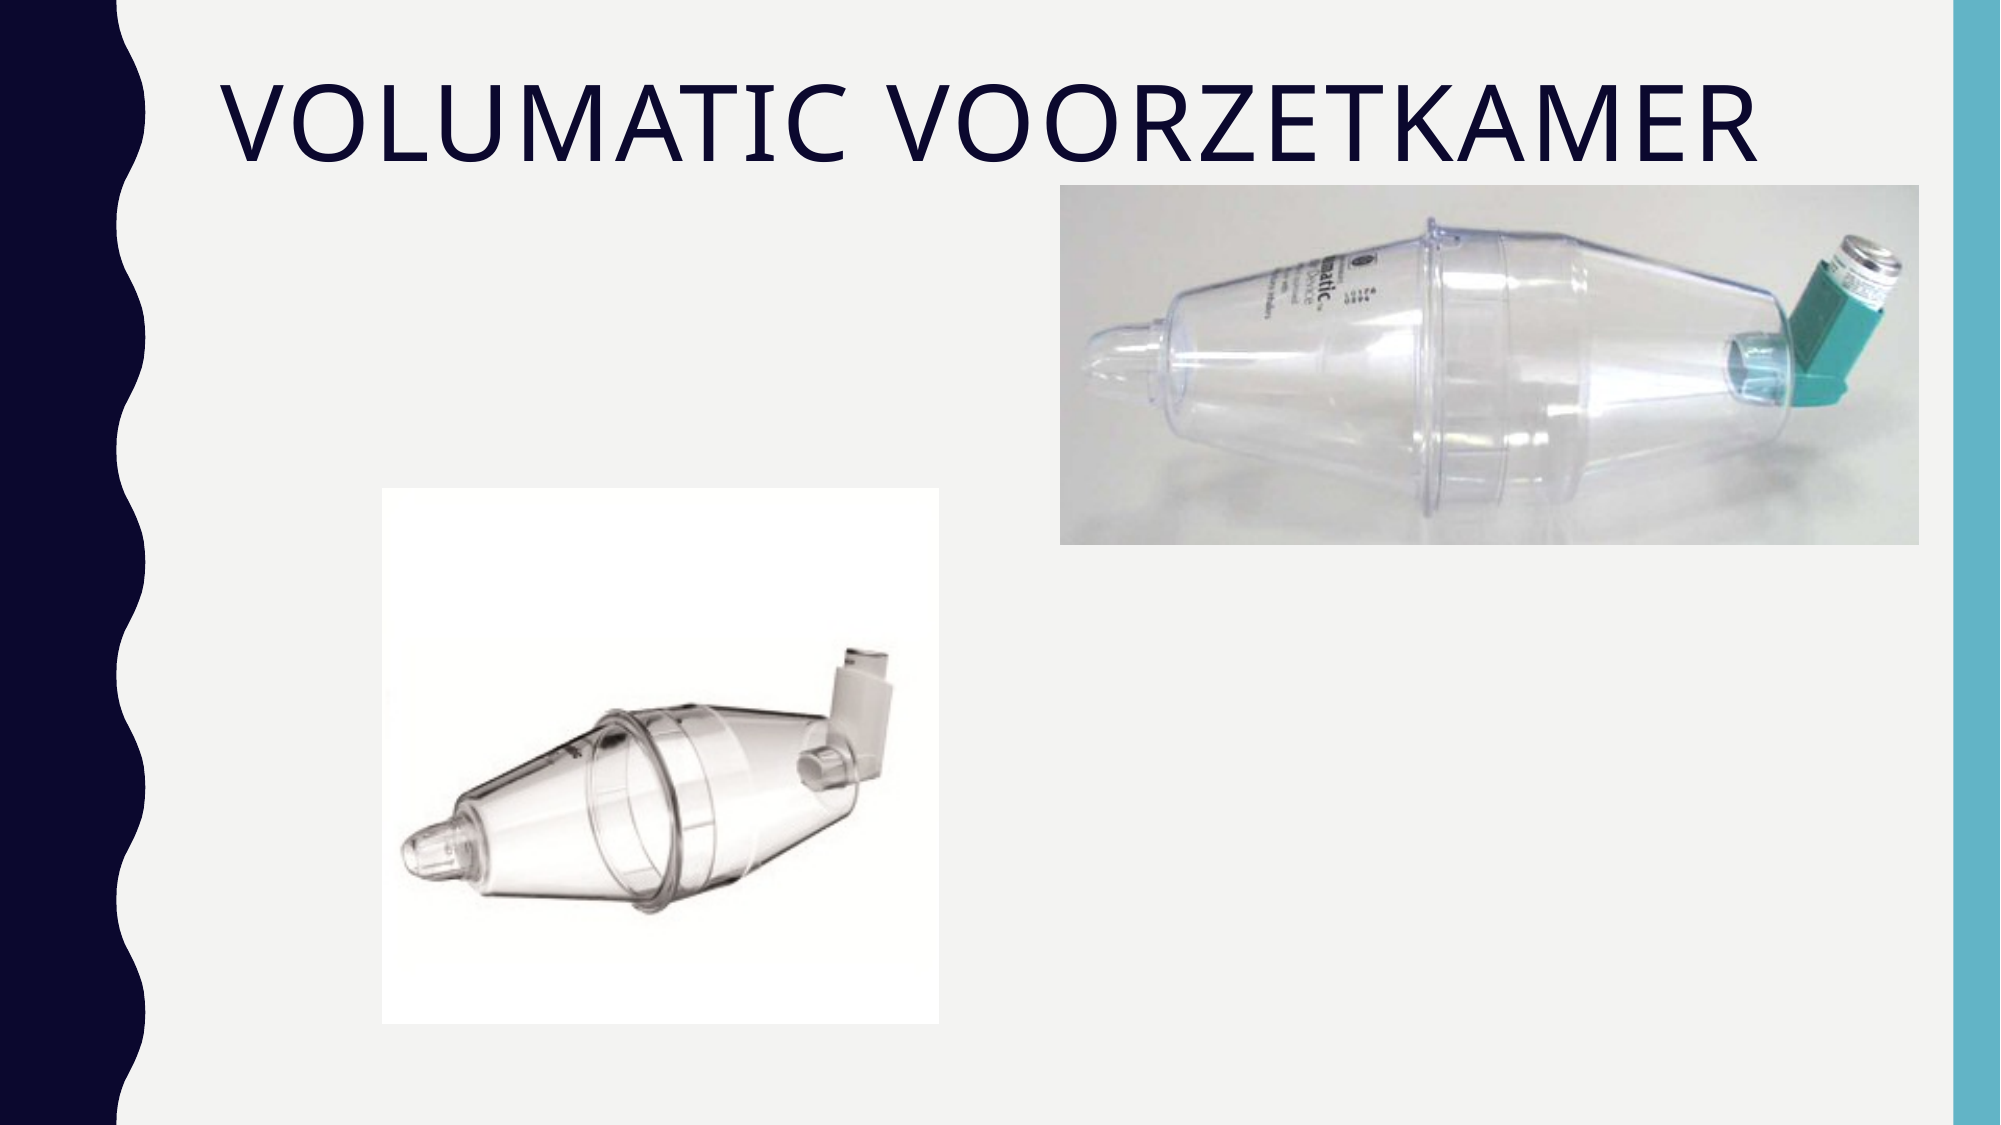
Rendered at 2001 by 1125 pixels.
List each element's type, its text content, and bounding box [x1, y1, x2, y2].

title Volumatic voorzetkamer [205, 62, 1875, 308]
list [382, 488, 939, 1024]
picture [1060, 185, 1919, 545]
